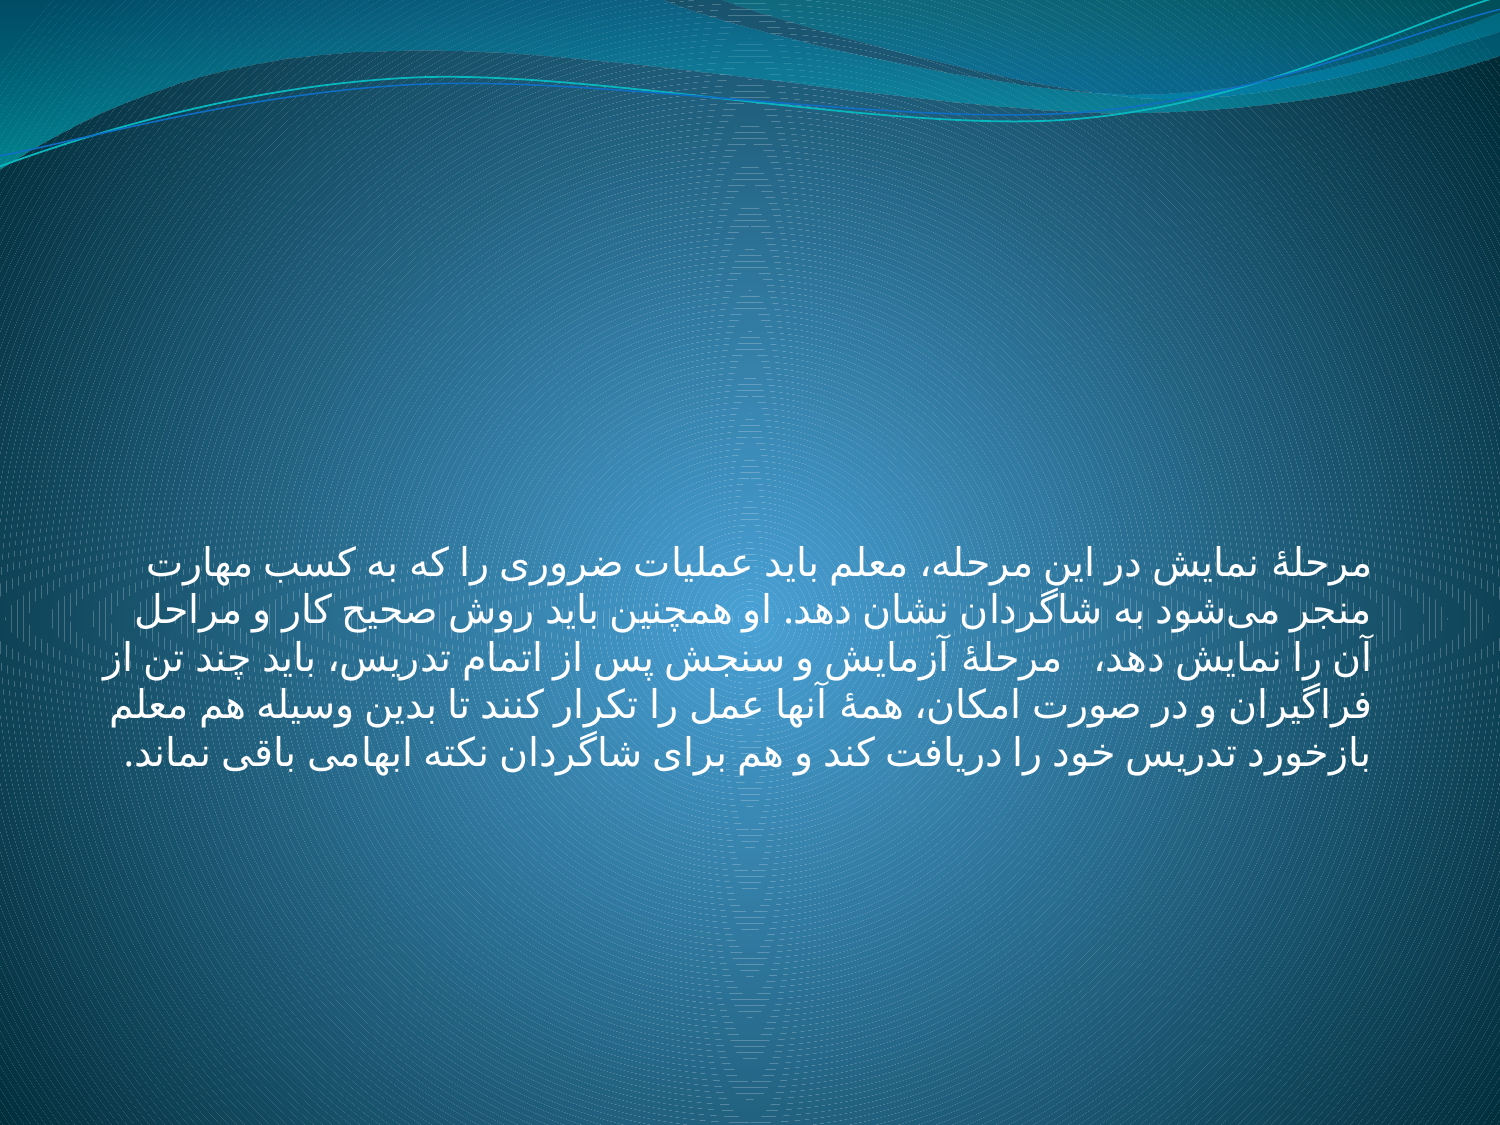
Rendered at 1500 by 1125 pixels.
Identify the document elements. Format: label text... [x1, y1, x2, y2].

subtitle مرحلهٔ نمايش در اين مرحله، معلم بايد عمليات ضرورى را که به کسب مهارت منجر مى‌شود به شاگردان نشان دهد. او همچنين بايد روش صحيح کار و مراحل آن را نمايش دهد، مرحلهٔ آزمايش و سنجش پس از اتمام تدريس، بايد چند تن از فراگيران و در صورت امکان، همهٔ آنها عمل را تکرار کنند تا بدين‌ وسيله هم معلم بازخورد تدريس خود را دريافت کند و هم براى شاگردان نکته ابهامى باقى نماند. [87, 529, 1376, 818]
